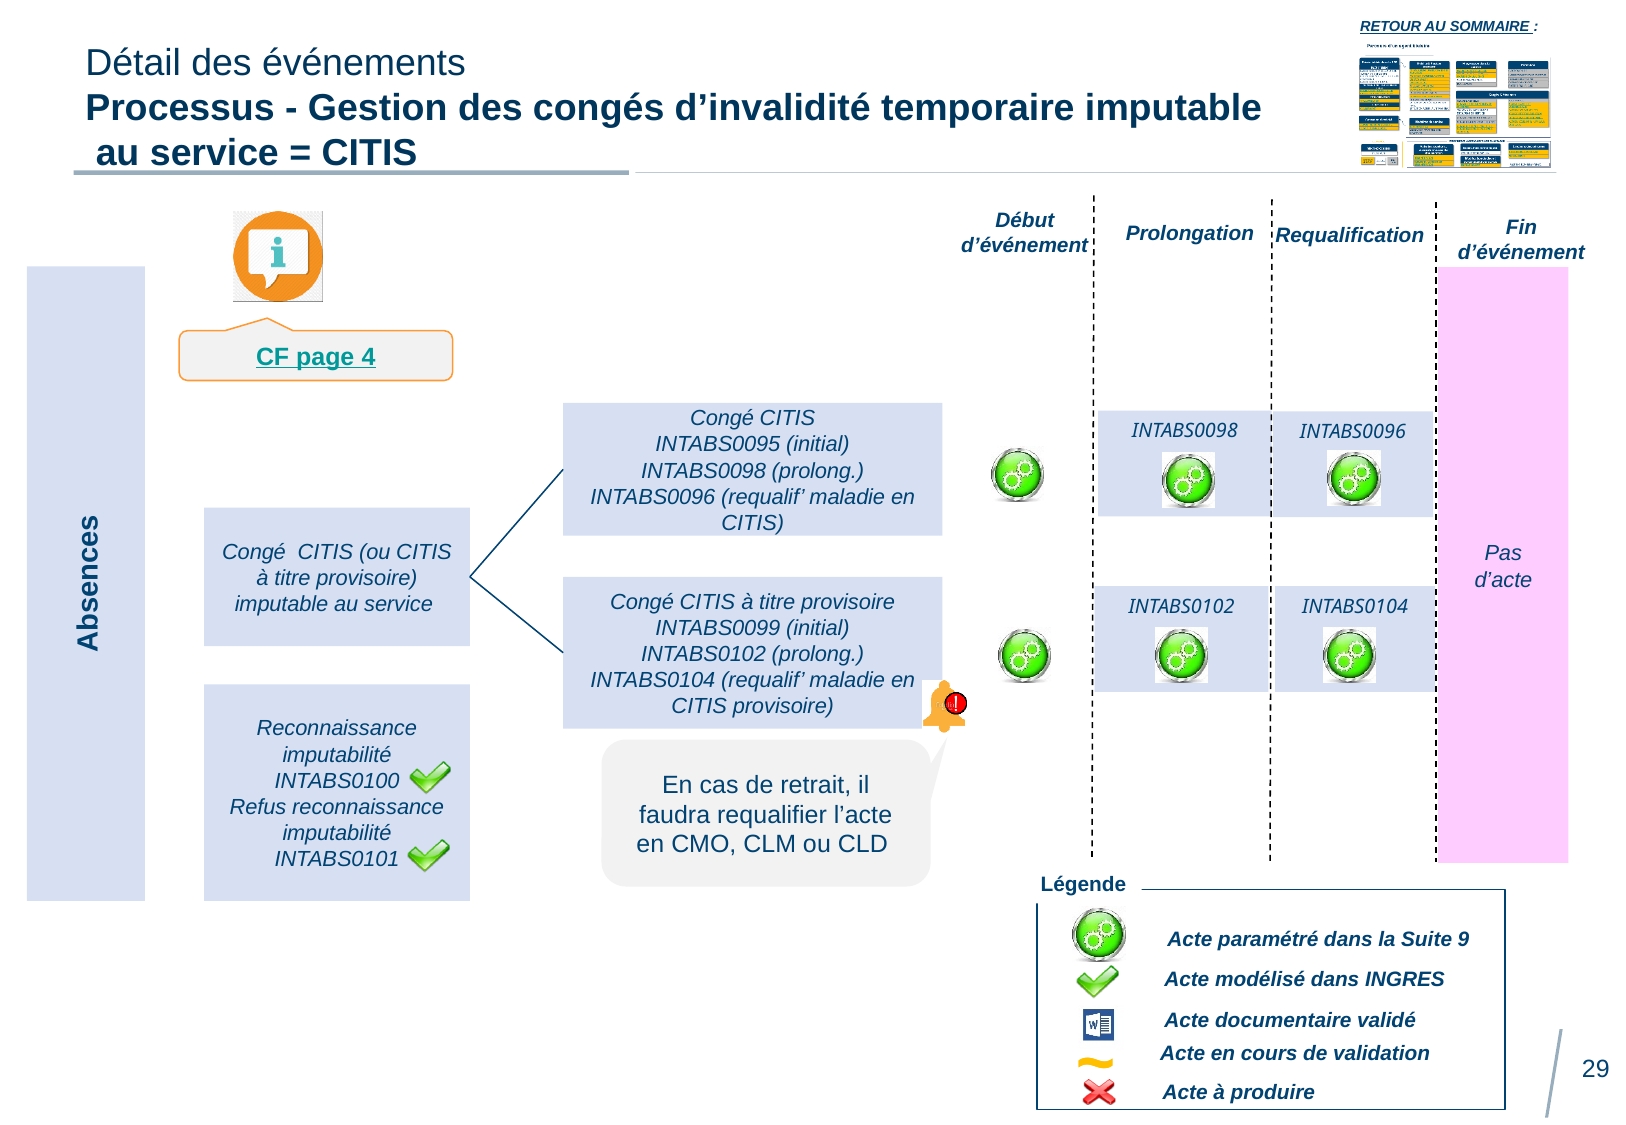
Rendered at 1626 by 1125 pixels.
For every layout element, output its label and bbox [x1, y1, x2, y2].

picture [922, 680, 967, 733]
picture [1155, 627, 1208, 683]
picture [998, 627, 1051, 683]
picture [1327, 450, 1381, 506]
picture [409, 757, 451, 800]
picture [1082, 1079, 1116, 1105]
picture [233, 211, 323, 302]
picture [1162, 452, 1215, 508]
picture [1067, 906, 1128, 1055]
picture [1323, 627, 1376, 683]
picture [991, 446, 1044, 502]
picture [407, 835, 450, 878]
picture [1359, 40, 1553, 168]
